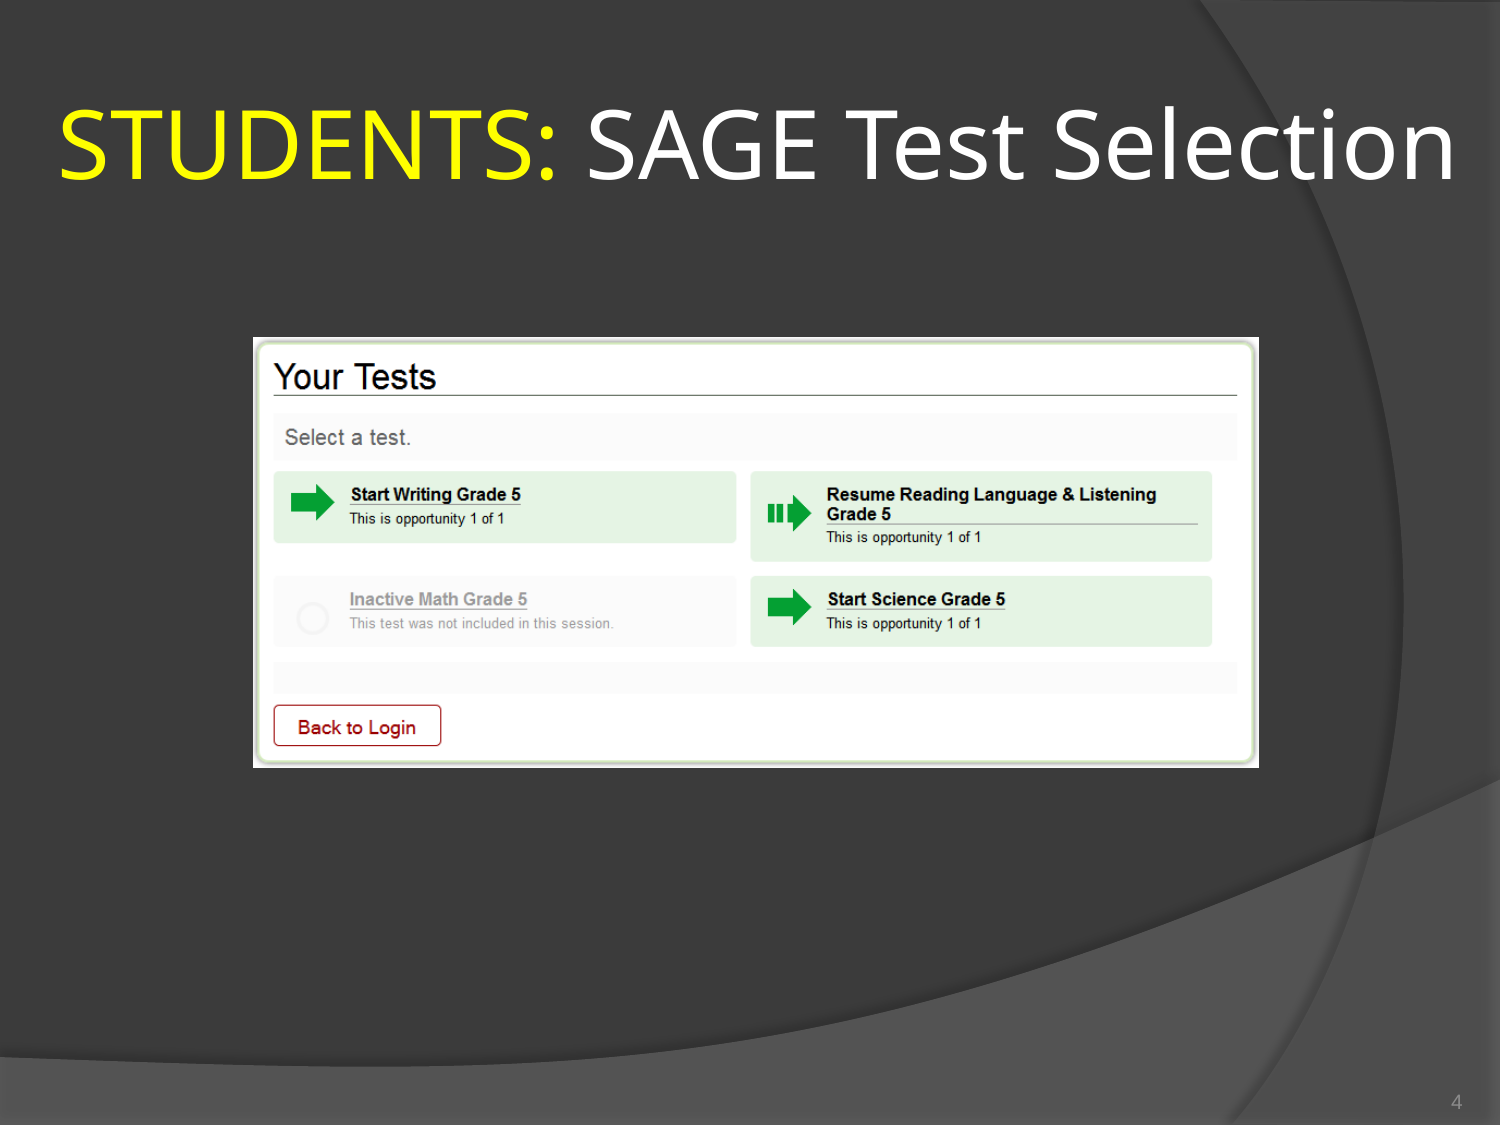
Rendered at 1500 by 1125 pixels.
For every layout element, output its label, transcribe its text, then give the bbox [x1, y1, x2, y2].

slide_number 4 [1337, 1053, 1463, 1114]
picture [253, 337, 1259, 768]
title STUDENTS: SAGE Test Selection [0, 41, 1500, 241]
